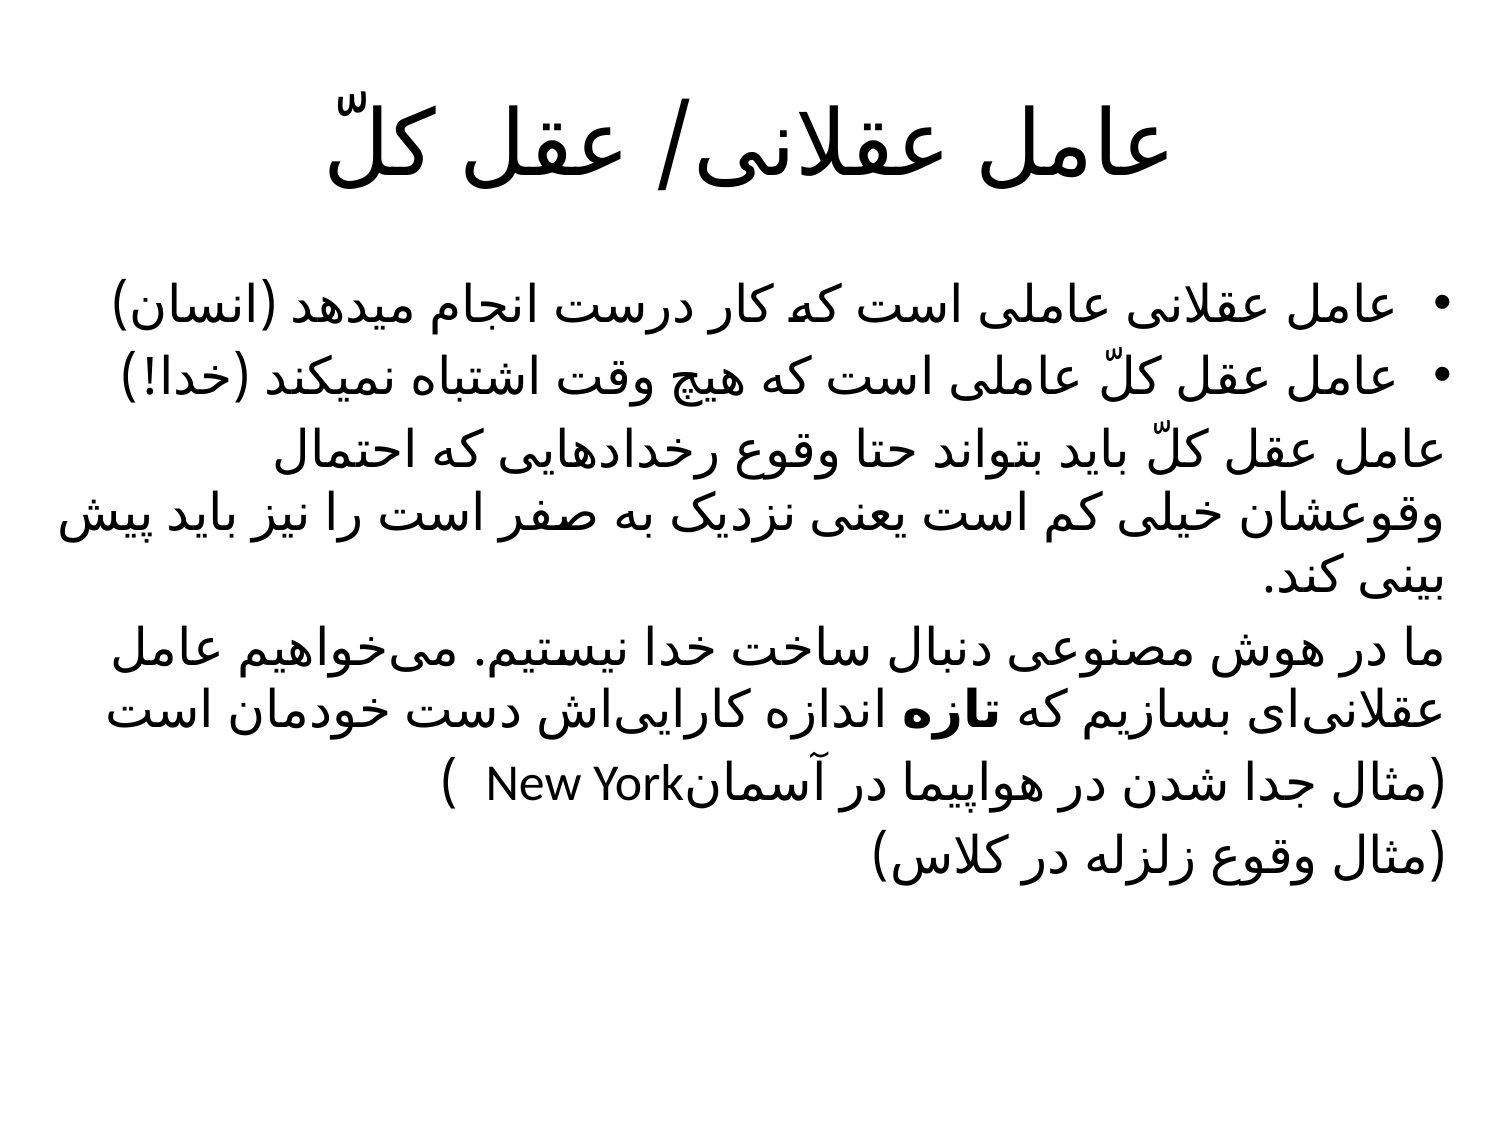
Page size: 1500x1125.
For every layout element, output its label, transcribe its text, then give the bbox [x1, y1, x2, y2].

title عامل عقلانی/ عقل کلّ [75, 45, 1425, 233]
list عامل عقلانی عاملی است که کار درست انجام میدهد (انسان) عامل عقل کلّ عاملی است که هیچ وقت اشتباه نمیکند (خدا!) عامل عقل کلّ باید بتواند حتا وقوع رخدادهایی که احتمال وقوعشان خیلی‌ کم است یعنی‌ نزدیک به صفر است را نیز باید پیش بینی‌ کند. ما در هوش مصنوعی‌ دنبال ساخت خدا نیستیم. می‌خواهیم عامل عقلانی‌ای بسازیم که تازه اندازه کارایی‌اش دست خودمان است (مثال جدا شدن در هواپیما در آسمانNew York ) (مثال وقوع زلزله در کلاس) [37, 262, 1463, 1005]
